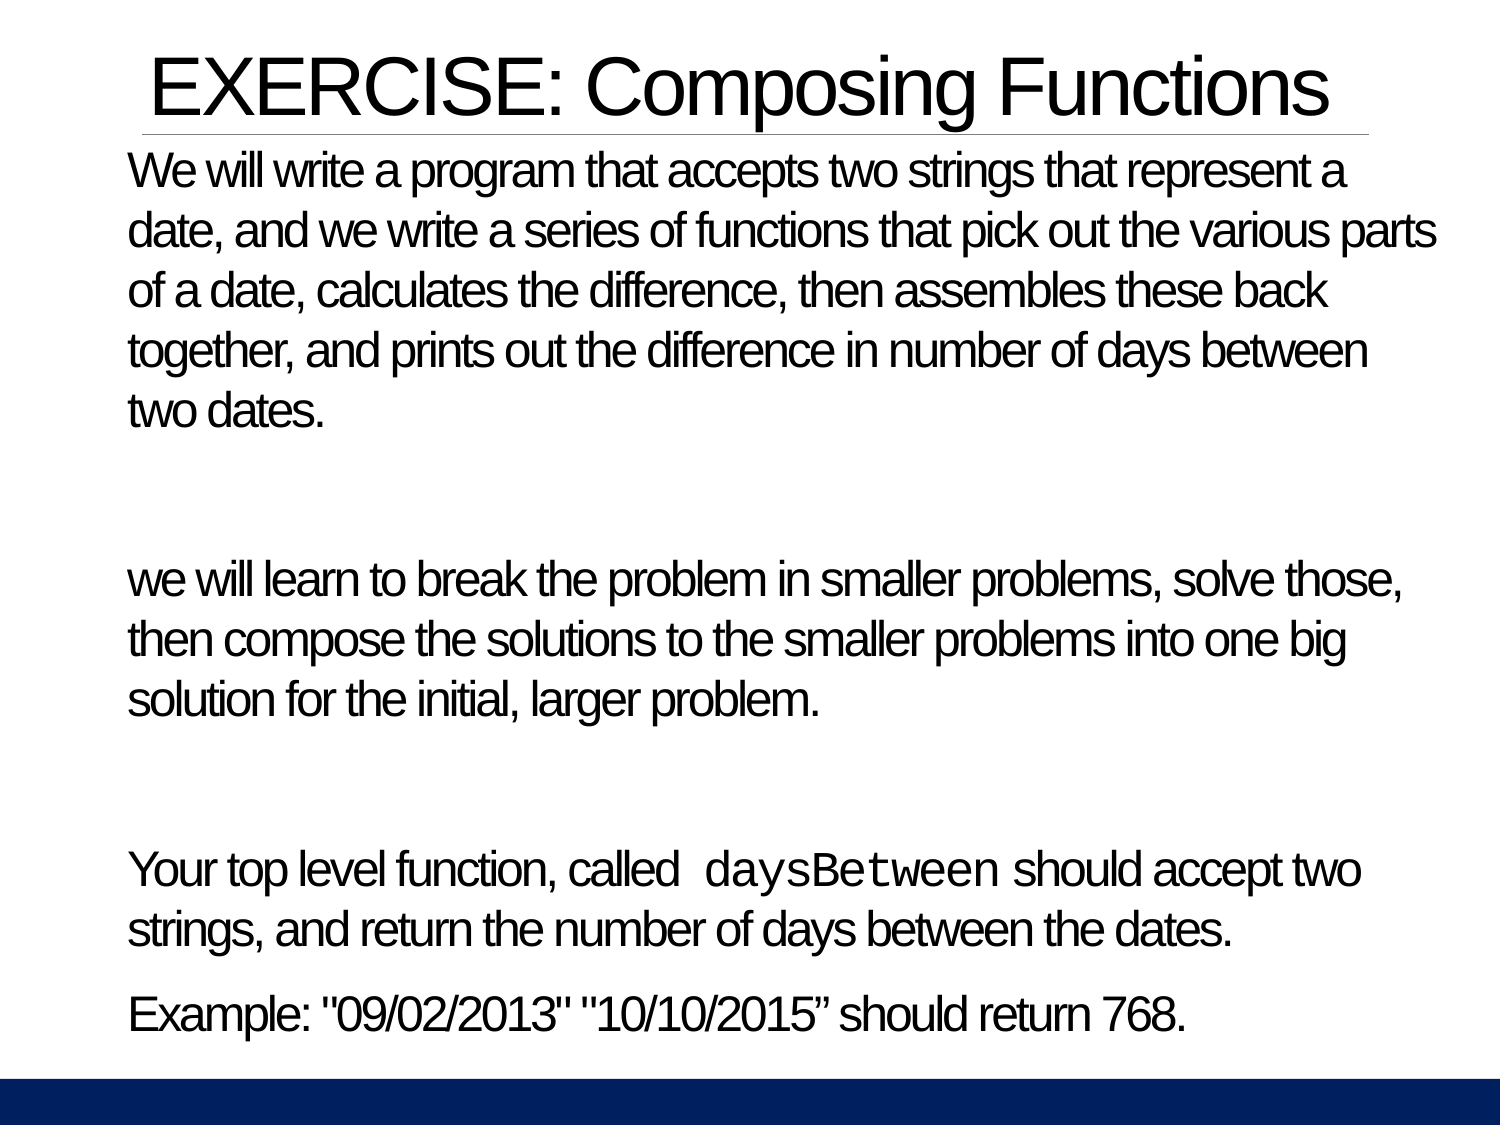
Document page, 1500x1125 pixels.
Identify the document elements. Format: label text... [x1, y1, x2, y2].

text_box We will write a program that accepts two strings that represent a date, and we write a series of functions that pick out the various parts of a date, calculates the difference, then assembles these back together, and prints out the difference in number of days between two dates. we will learn to break the problem in smaller problems, solve those, then compose the solutions to the smaller problems into one big solution for the initial, larger problem. Your top level function, called daysBetween should accept two strings, and return the number of days between the dates. Example: "09/02/2013" "10/10/2015” should return 768. [124, 112, 1440, 1042]
title EXERCISE: Composing Functions [146, 29, 1500, 220]
